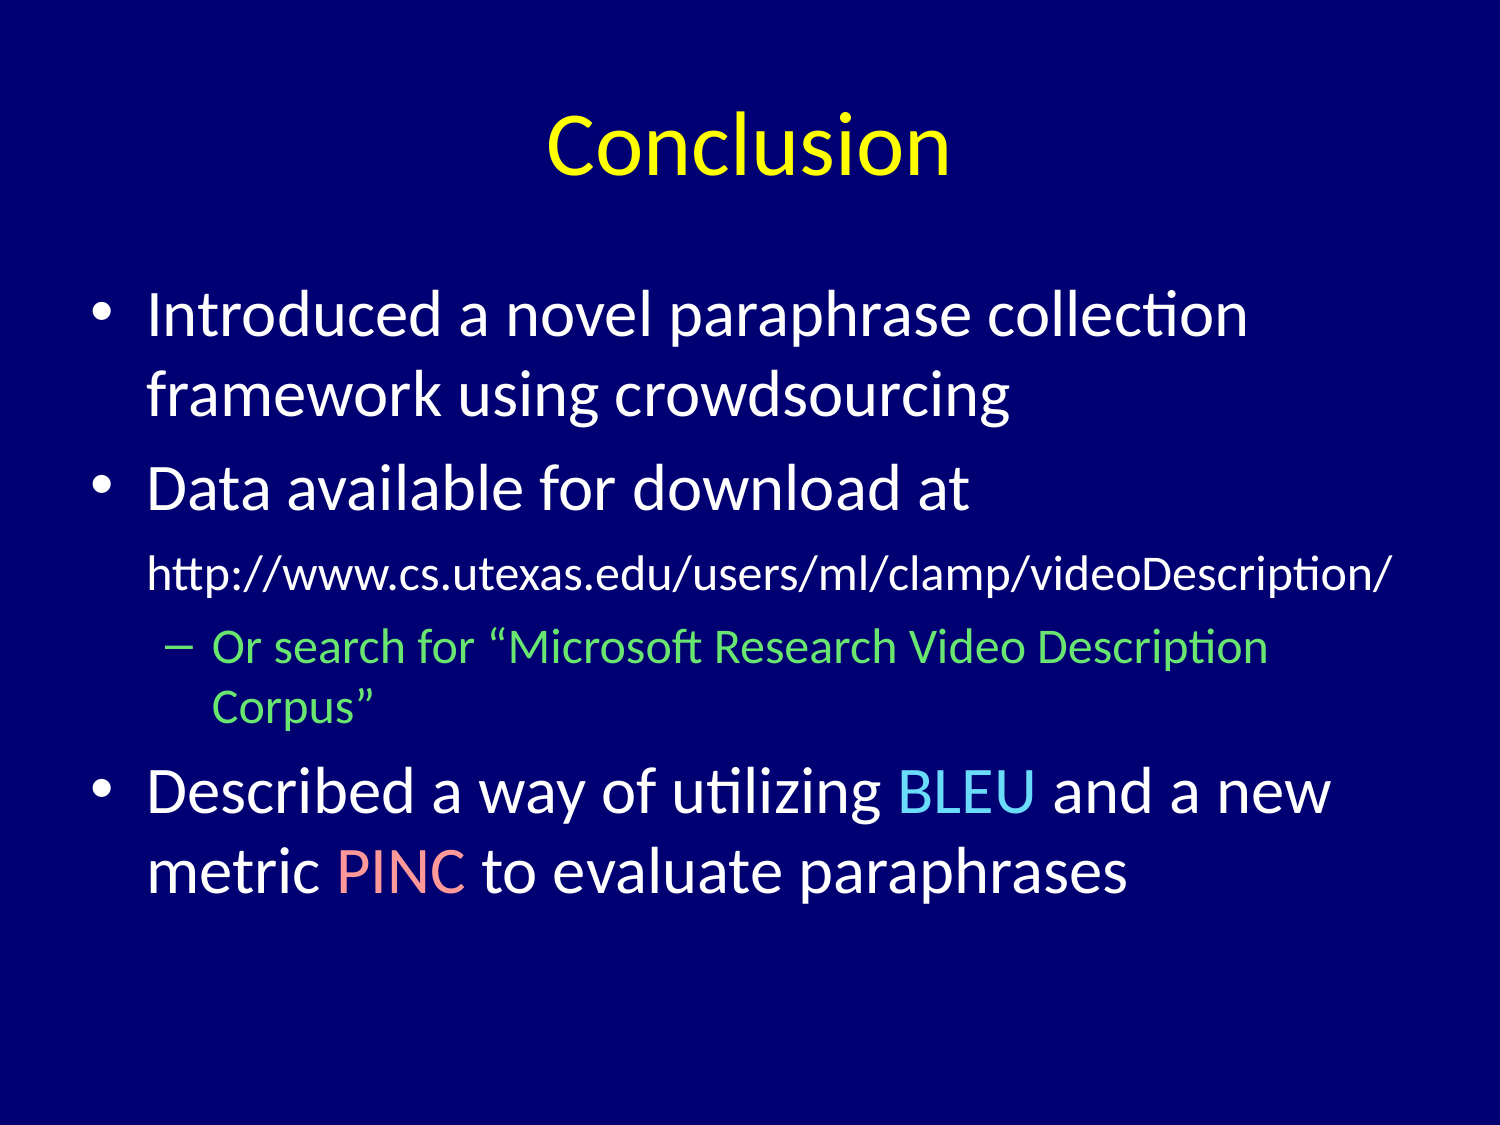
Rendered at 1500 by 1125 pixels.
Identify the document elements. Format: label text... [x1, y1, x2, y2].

title Conclusion [75, 45, 1425, 233]
list Introduced a novel paraphrase collection framework using crowdsourcing Data available for download at http://www.cs.utexas.edu/users/ml/clamp/videoDescription/ Or search for “Microsoft Research Video Description Corpus” Described a way of utilizing BLEU and a new metric PINC to evaluate paraphrases [75, 262, 1425, 1005]
